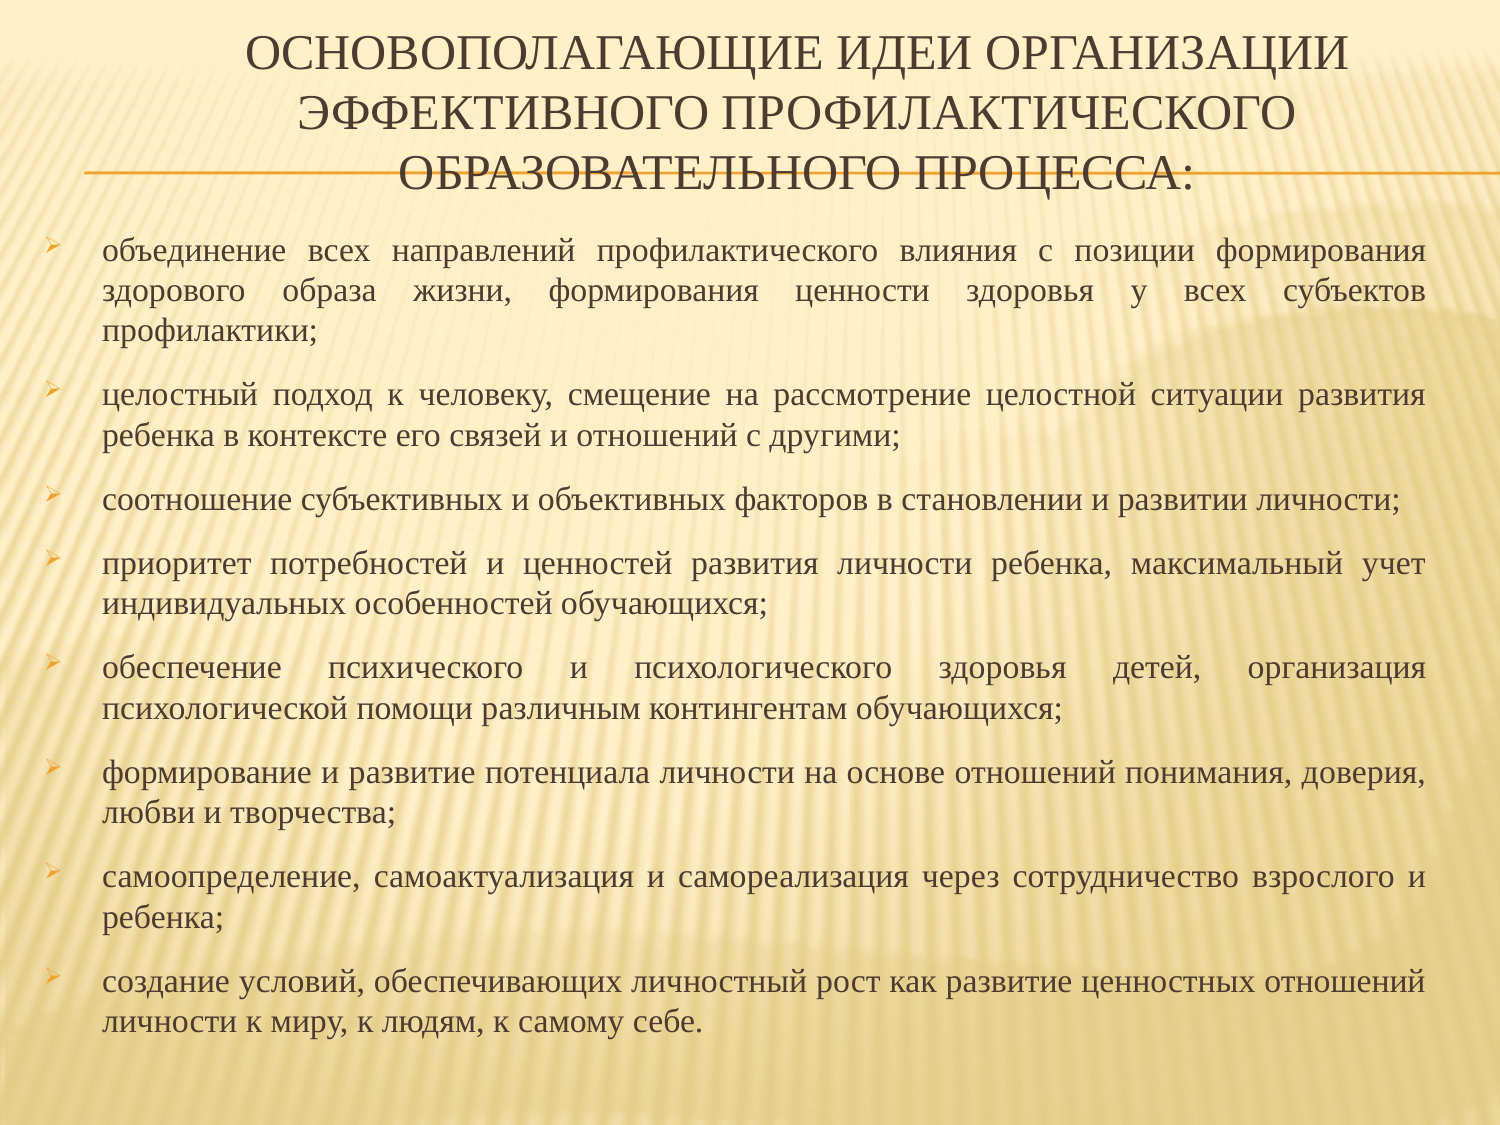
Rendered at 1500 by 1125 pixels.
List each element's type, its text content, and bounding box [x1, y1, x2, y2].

list объединение всех направлений профилактического влияния с позиции формирования здорового образа жизни, формирования ценности здоровья у всех субъектов профилактики; целостный подход к человеку, смещение на рассмотрение целостной ситуации развития ребенка в контексте его связей и отношений с другими; соотношение субъективных и объективных факторов в становлении и развитии личности; приоритет потребностей и ценностей развития личности ребенка, максимальный учет индивидуальных особенностей обучающихся; обеспечение психического и психологического здоровья детей, организация психологической помощи различным контингентам обучающихся; формирование и развитие потенциала личности на основе отношений понимания, доверия, любви и творчества; самоопределение, самоактуализация и самореализация через сотрудничество взрослого и ребенка; создание условий, обеспечивающих личностный рост как развитие ценностных отношений личности к миру, к людям, к самому себе. [29, 219, 1442, 1059]
title Основополагающие идеи организации эффективного профилактического образовательного процесса: [183, 0, 1412, 219]
